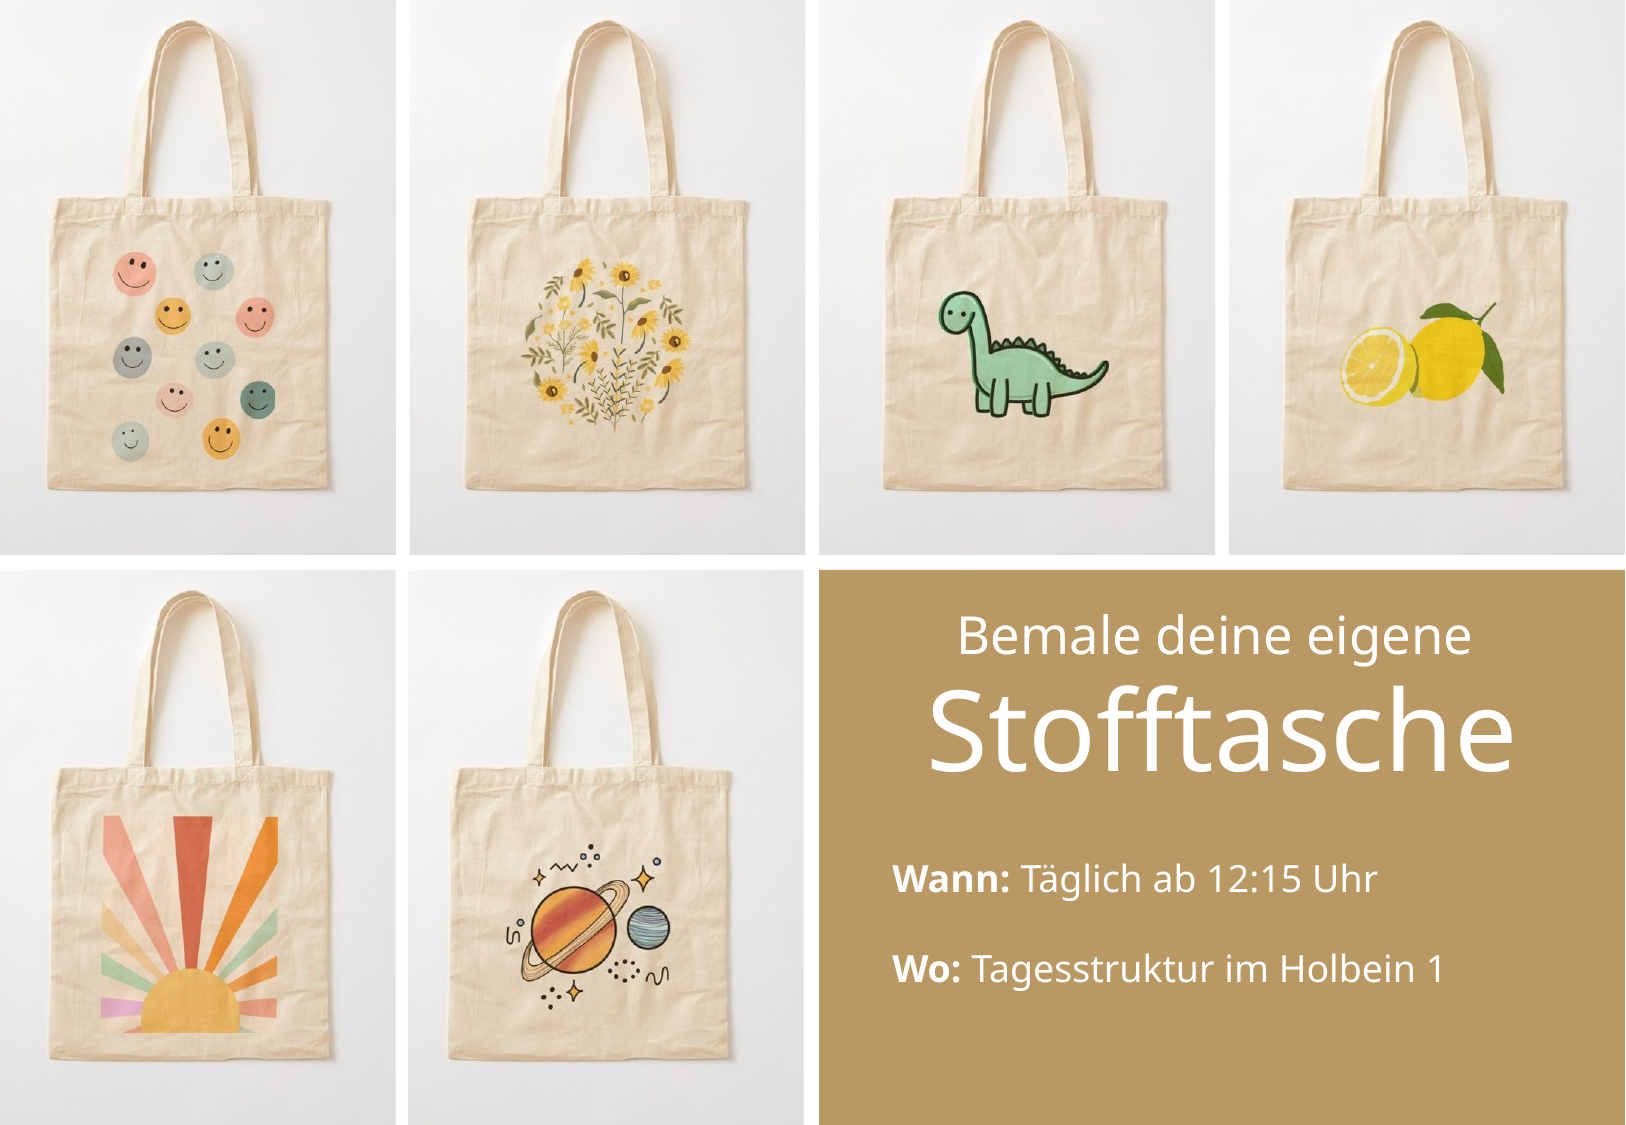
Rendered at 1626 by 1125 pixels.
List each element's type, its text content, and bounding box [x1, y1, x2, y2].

picture [1228, 0, 1625, 556]
picture [0, 0, 397, 556]
picture [0, 569, 397, 1125]
picture [818, 0, 1216, 556]
picture [407, 569, 805, 1125]
text_box [818, 568, 1625, 1125]
picture [408, 0, 806, 556]
text_box Wann: Täglich ab 12:15 Uhr Wo: Tagesstruktur im Holbein 1 [877, 847, 1553, 998]
text_box [0, 0, 1625, 1125]
text_box Bemale deine eigene Stofftasche [836, 601, 1608, 809]
